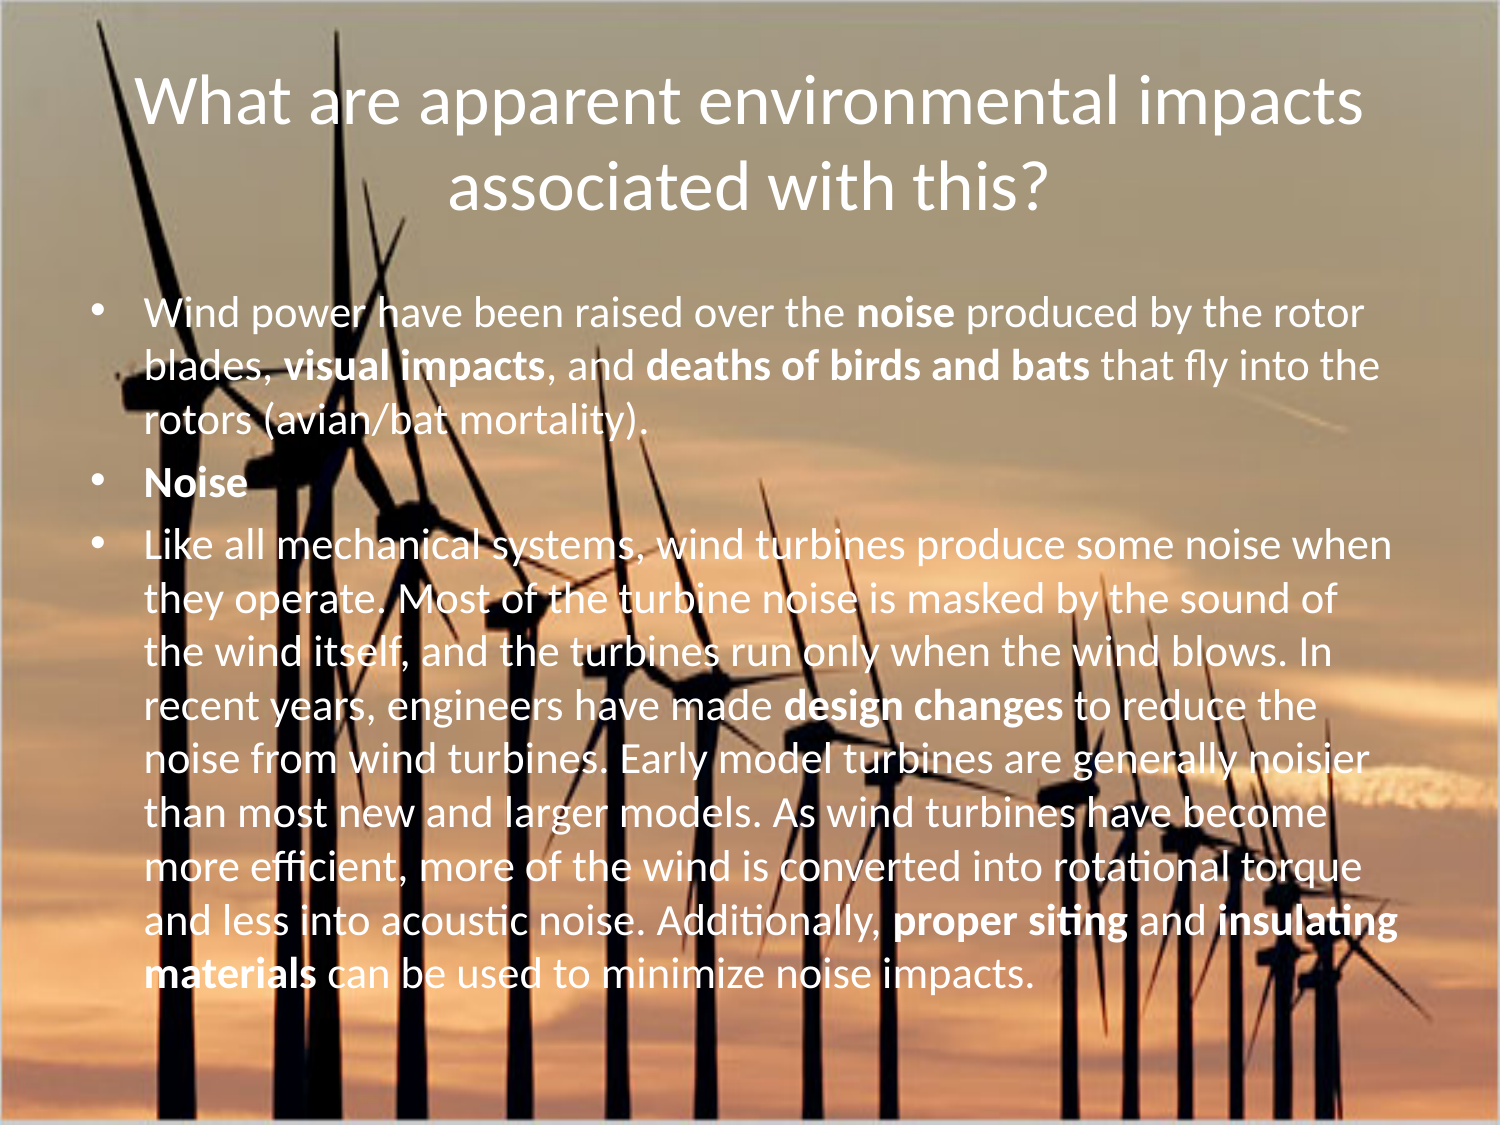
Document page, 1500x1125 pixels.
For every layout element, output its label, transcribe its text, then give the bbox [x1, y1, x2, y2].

picture [0, 0, 1500, 1125]
list Wind power have been raised over the noise produced by the rotor blades, visual impacts, and deaths of birds and bats that fly into the rotors (avian/bat mortality). Noise Like all mechanical systems, wind turbines produce some noise when they operate. Most of the turbine noise is masked by the sound of the wind itself, and the turbines run only when the wind blows. In recent years, engineers have made design changes to reduce the noise from wind turbines. Early model turbines are generally noisier than most new and larger models. As wind turbines have become more efficient, more of the wind is converted into rotational torque and less into acoustic noise. Additionally, proper siting and insulating materials can be used to minimize noise impacts. [75, 275, 1425, 1018]
title What are apparent environmental impacts associated with this? [75, 45, 1425, 233]
